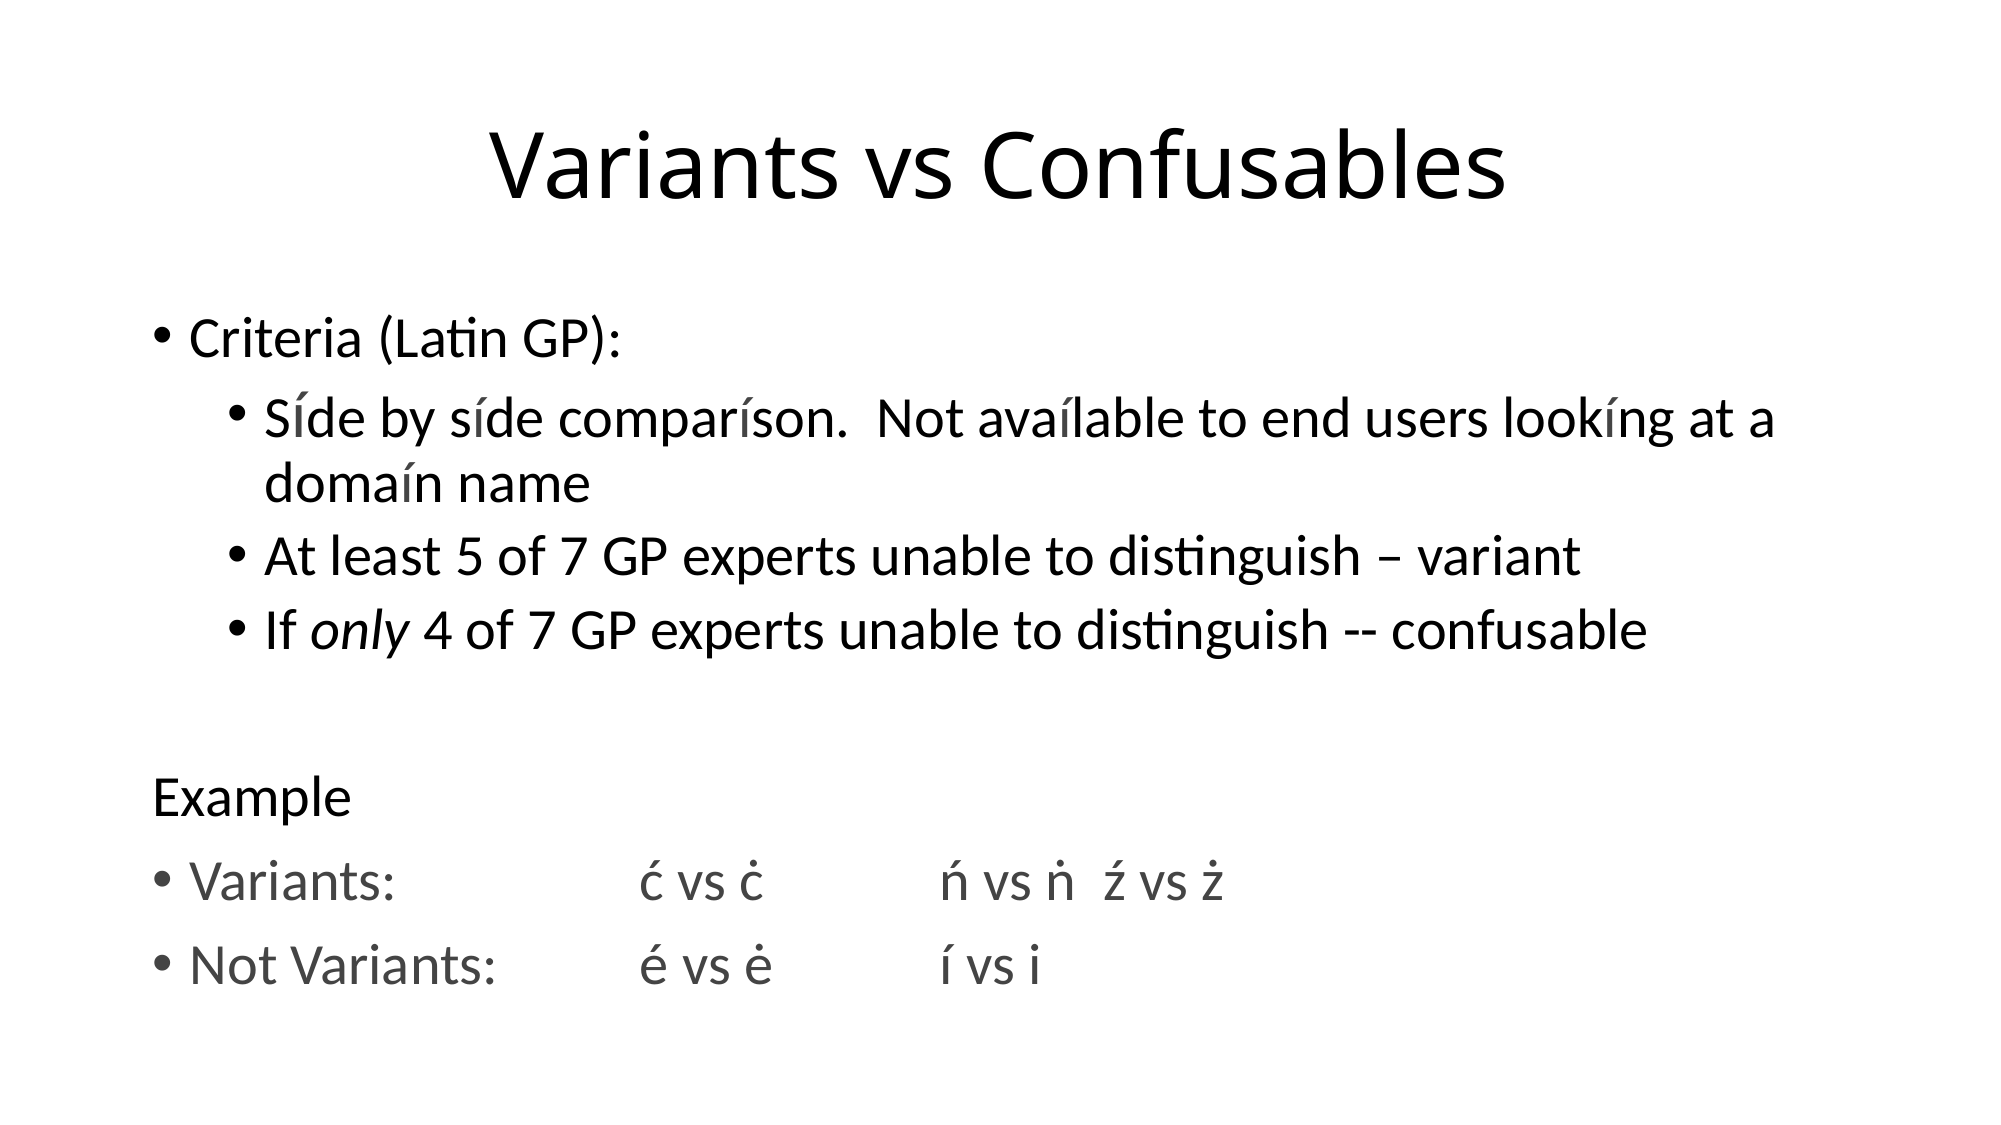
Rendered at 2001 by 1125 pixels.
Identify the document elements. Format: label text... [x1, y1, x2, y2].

list Criteria (Latin GP): Síde by síde comparíson. Not avaílable to end users lookíng at a domaín name At least 5 of 7 GP experts unable to distinguish – variant If only 4 of 7 GP experts unable to distinguish -- confusable Example Variants: ć vs ċ ń vs ṅ ź vs ż Not Variants: é vs ė í vs i [137, 299, 1863, 1014]
title Variants vs Confusables [137, 59, 1863, 278]
